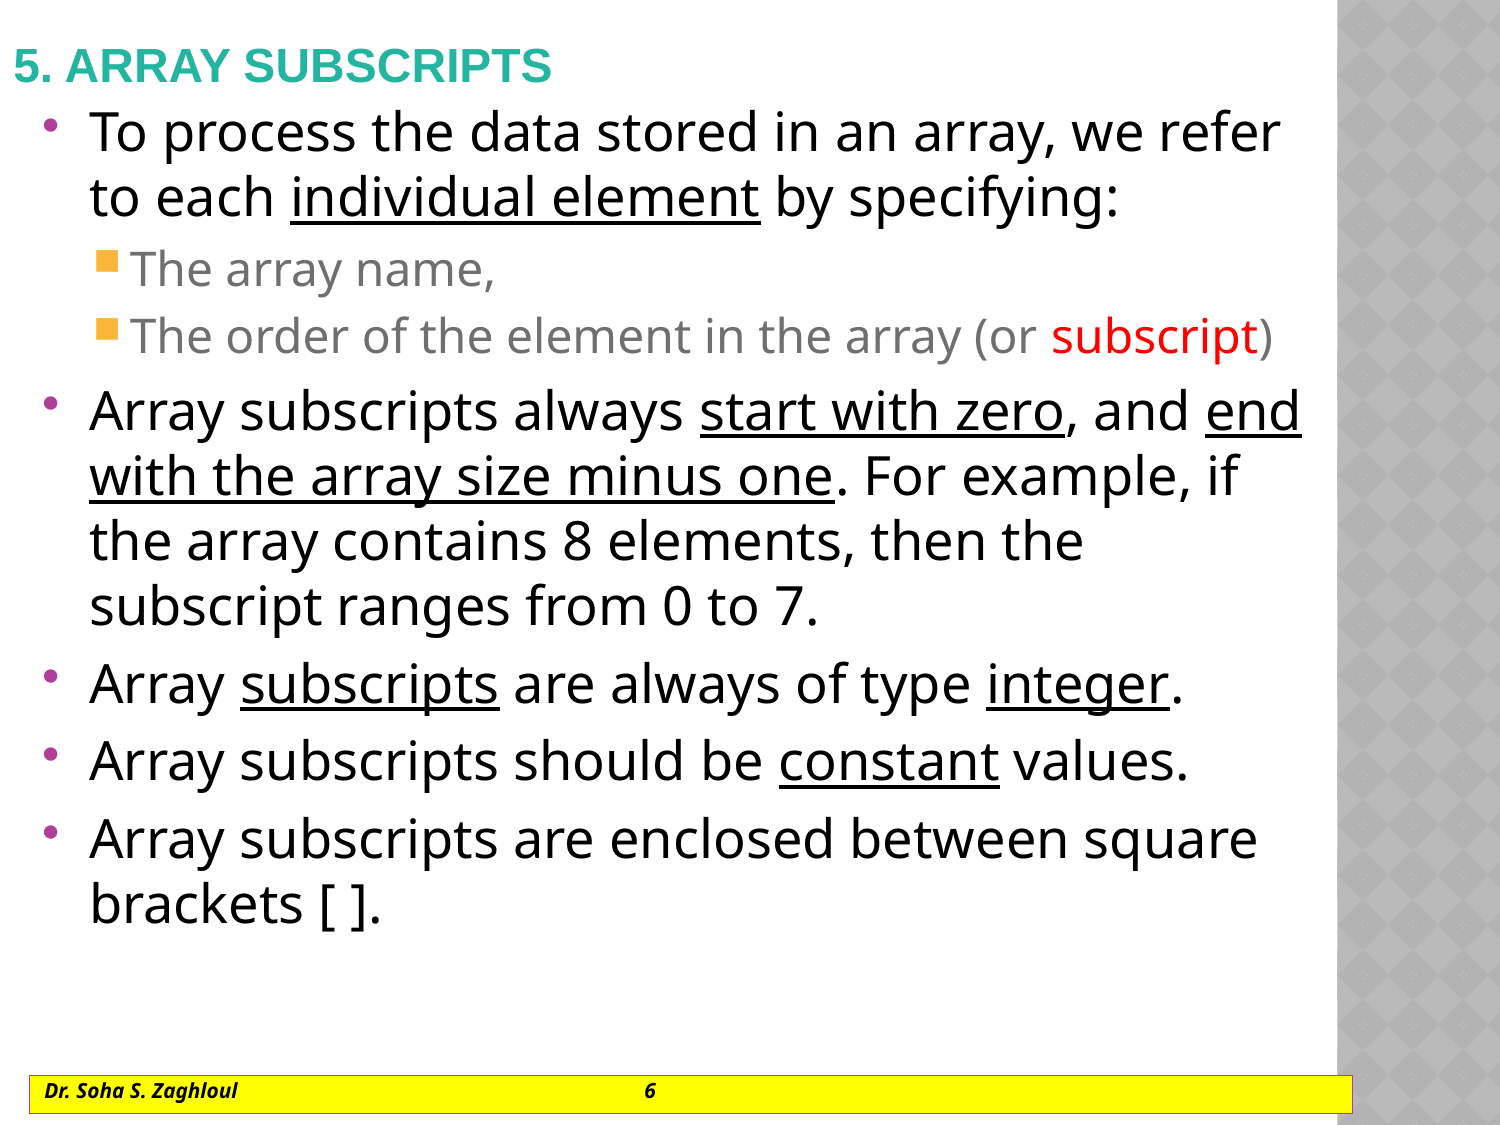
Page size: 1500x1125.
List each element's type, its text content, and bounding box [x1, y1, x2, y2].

list To process the data stored in an array, we refer to each individual element by specifying: The array name, The order of the element in the array (or subscript) Array subscripts always start with zero, and end with the array size minus one. For example, if the array contains 8 elements, then the subscript ranges from 0 to 7. Array subscripts are always of type integer. Array subscripts should be constant values. Array subscripts are enclosed between square brackets [ ]. [29, 93, 1341, 1059]
text_box Dr. Soha S. Zaghloul 6 [29, 1075, 1353, 1114]
title 5. Array subscripts [5, 19, 1341, 93]
